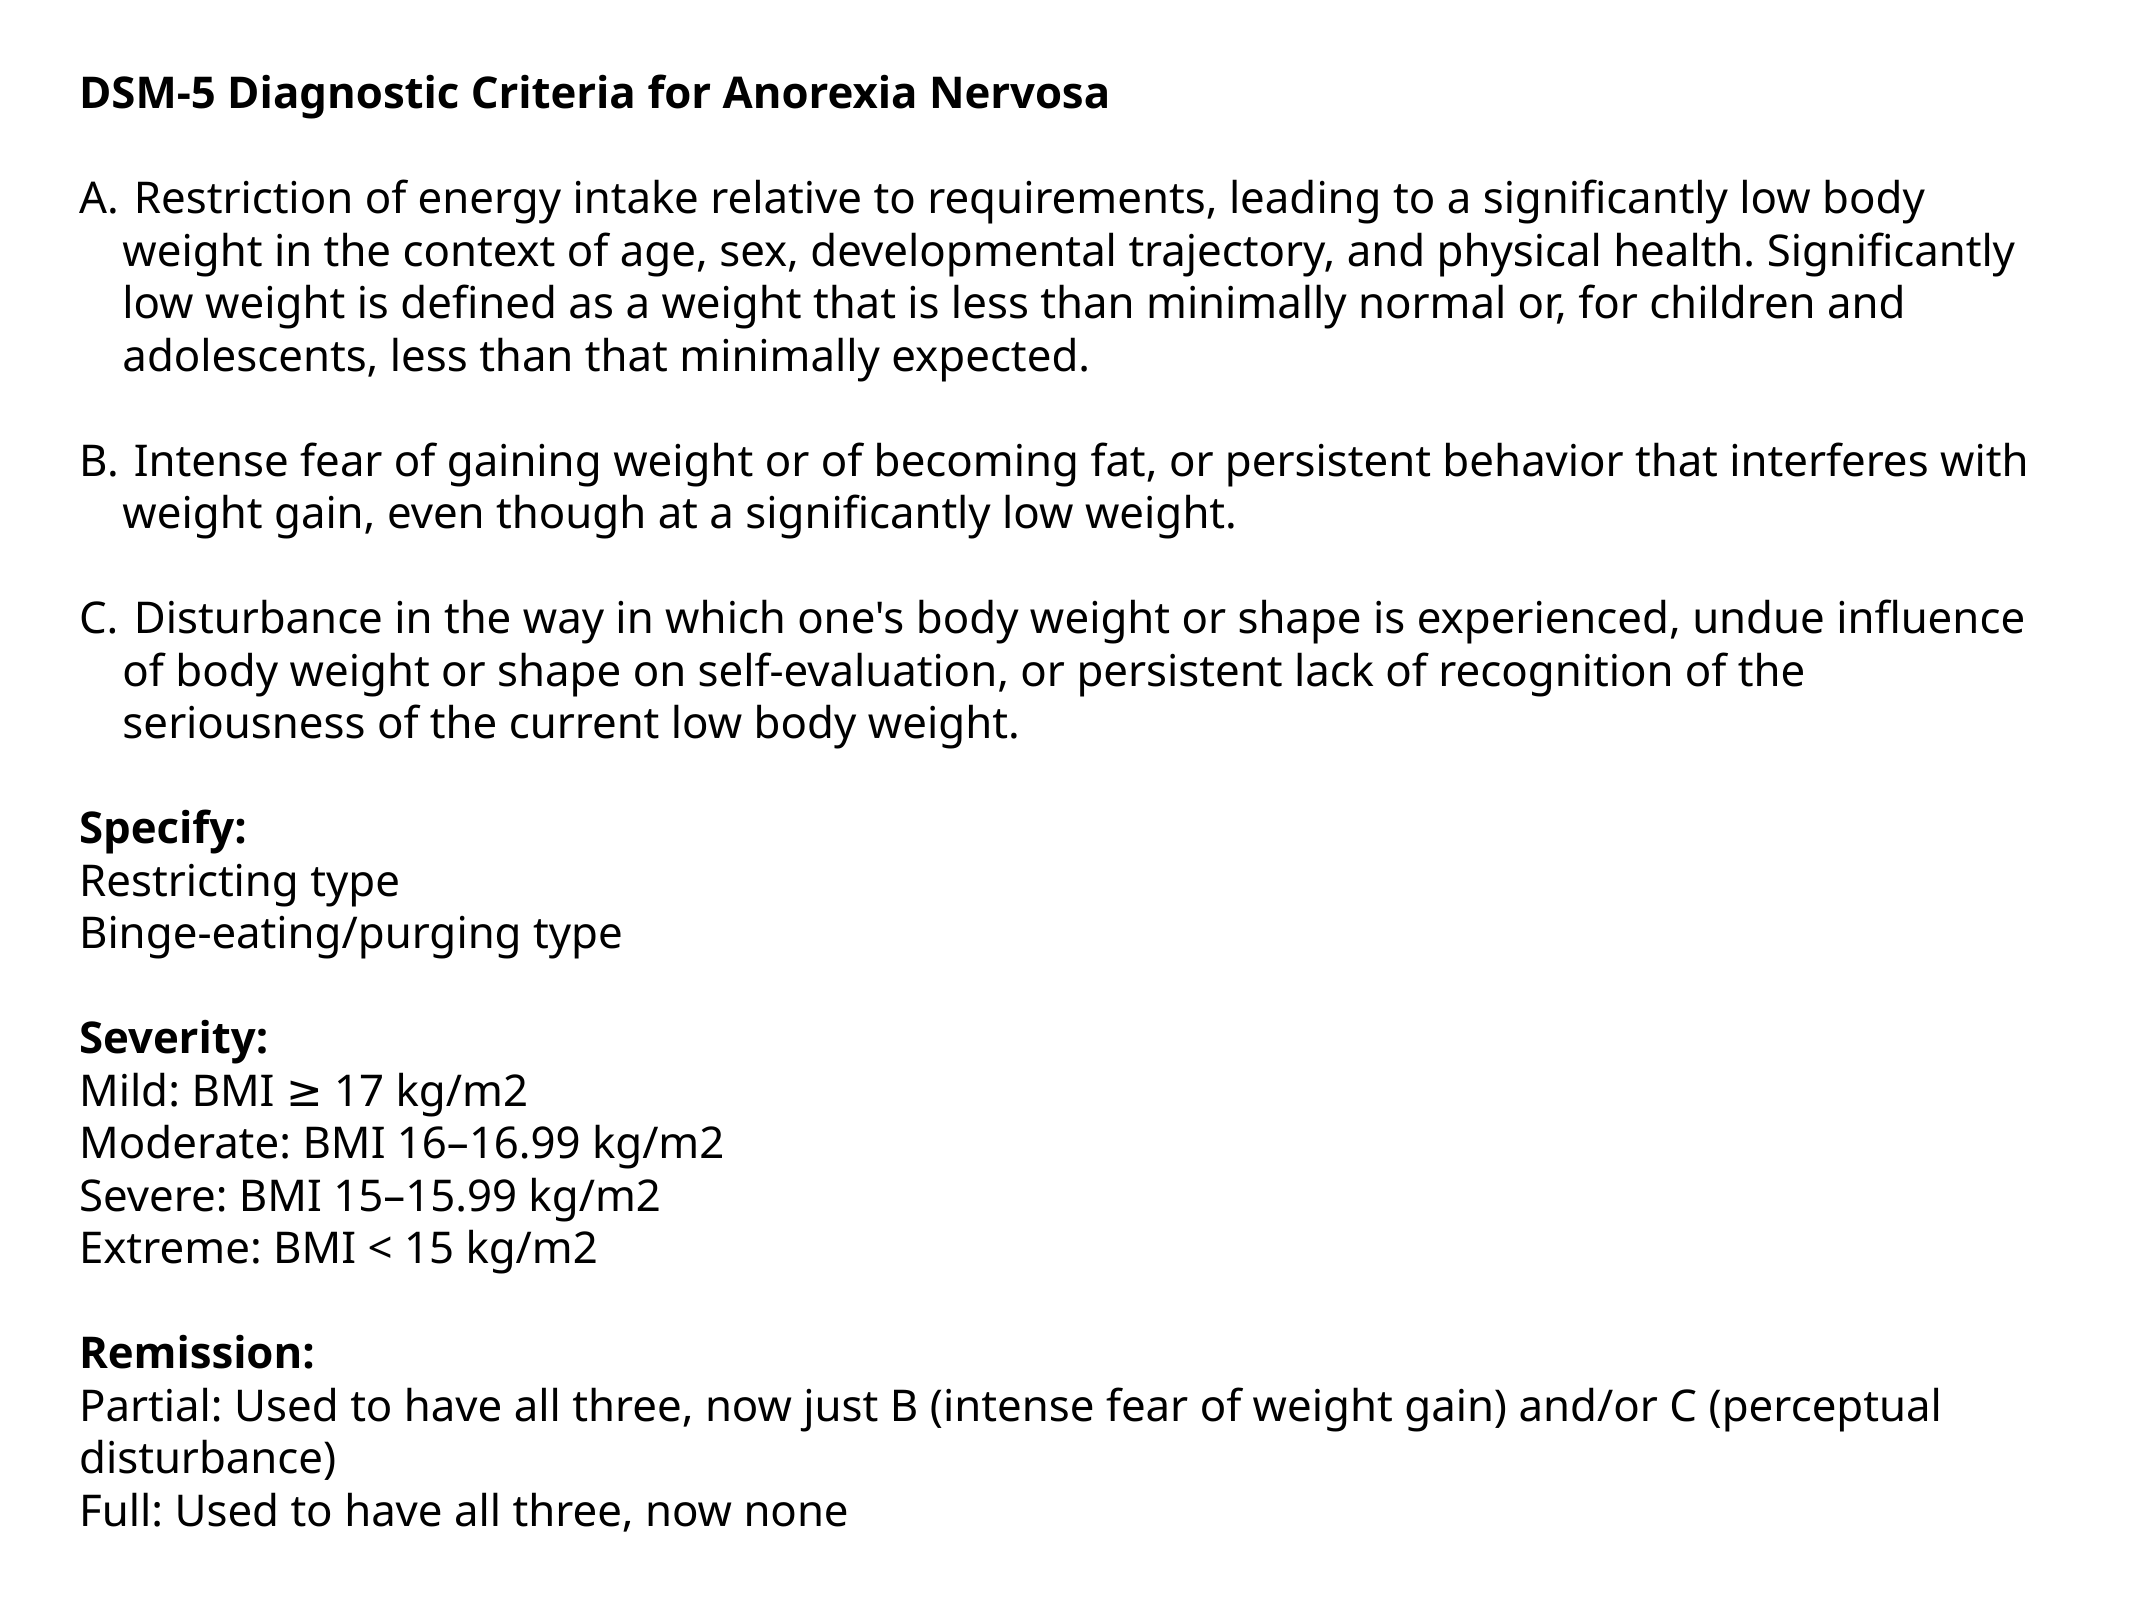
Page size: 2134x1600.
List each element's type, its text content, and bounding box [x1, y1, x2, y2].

text_box DSM-5 Diagnostic Criteria for Anorexia Nervosa Restriction of energy intake relative to requirements, leading to a significantly low body weight in the context of age, sex, developmental trajectory, and physical health. Significantly low weight is defined as a weight that is less than minimally normal or, for children and adolescents, less than that minimally expected. Intense fear of gaining weight or of becoming fat, or persistent behavior that interferes with weight gain, even though at a significantly low weight. Disturbance in the way in which one's body weight or shape is experienced, undue influence of body weight or shape on self-evaluation, or persistent lack of recognition of the seriousness of the current low body weight. Specify: Restricting type Binge-eating/purging type Severity: Mild: BMI ≥ 17 kg/m2 Moderate: BMI 16–16.99 kg/m2 Severe: BMI 15–15.99 kg/m2 Extreme: BMI < 15 kg/m2 Remission: Partial: Used to have all three, now just B (intense fear of weight gain) and/or C (perceptual disturbance) Full: Used to have all three, now none [70, 56, 2063, 1544]
